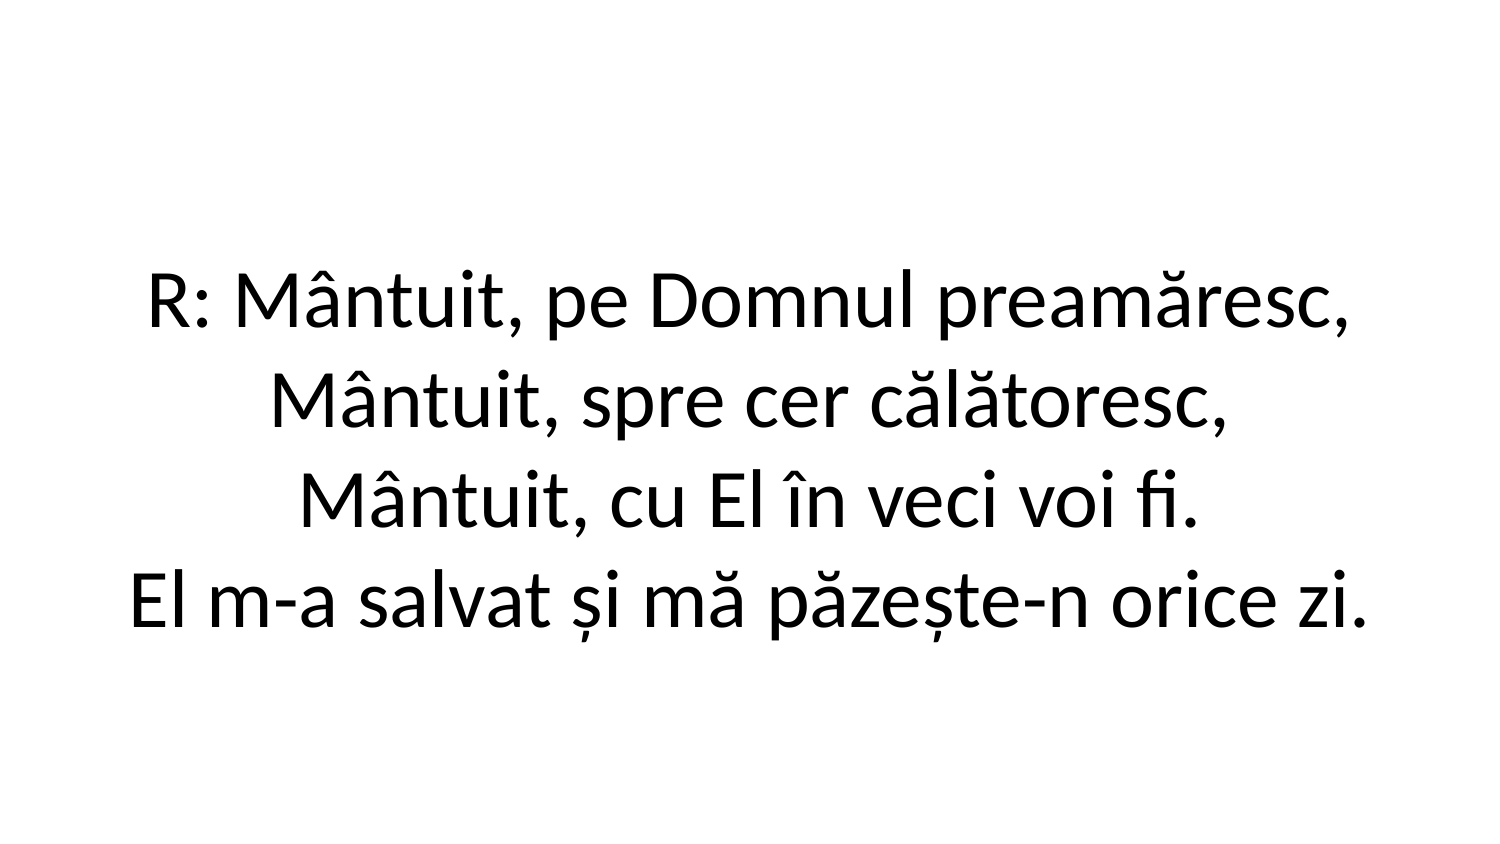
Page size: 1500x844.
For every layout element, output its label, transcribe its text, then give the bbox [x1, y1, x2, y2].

text_box R: Mântuit, pe Domnul preamăresc, Mântuit, spre cer călătoresc, Mântuit, cu El în veci voi fi. El m-a salvat și mă păzește-n orice zi. [113, 192, 1387, 652]
